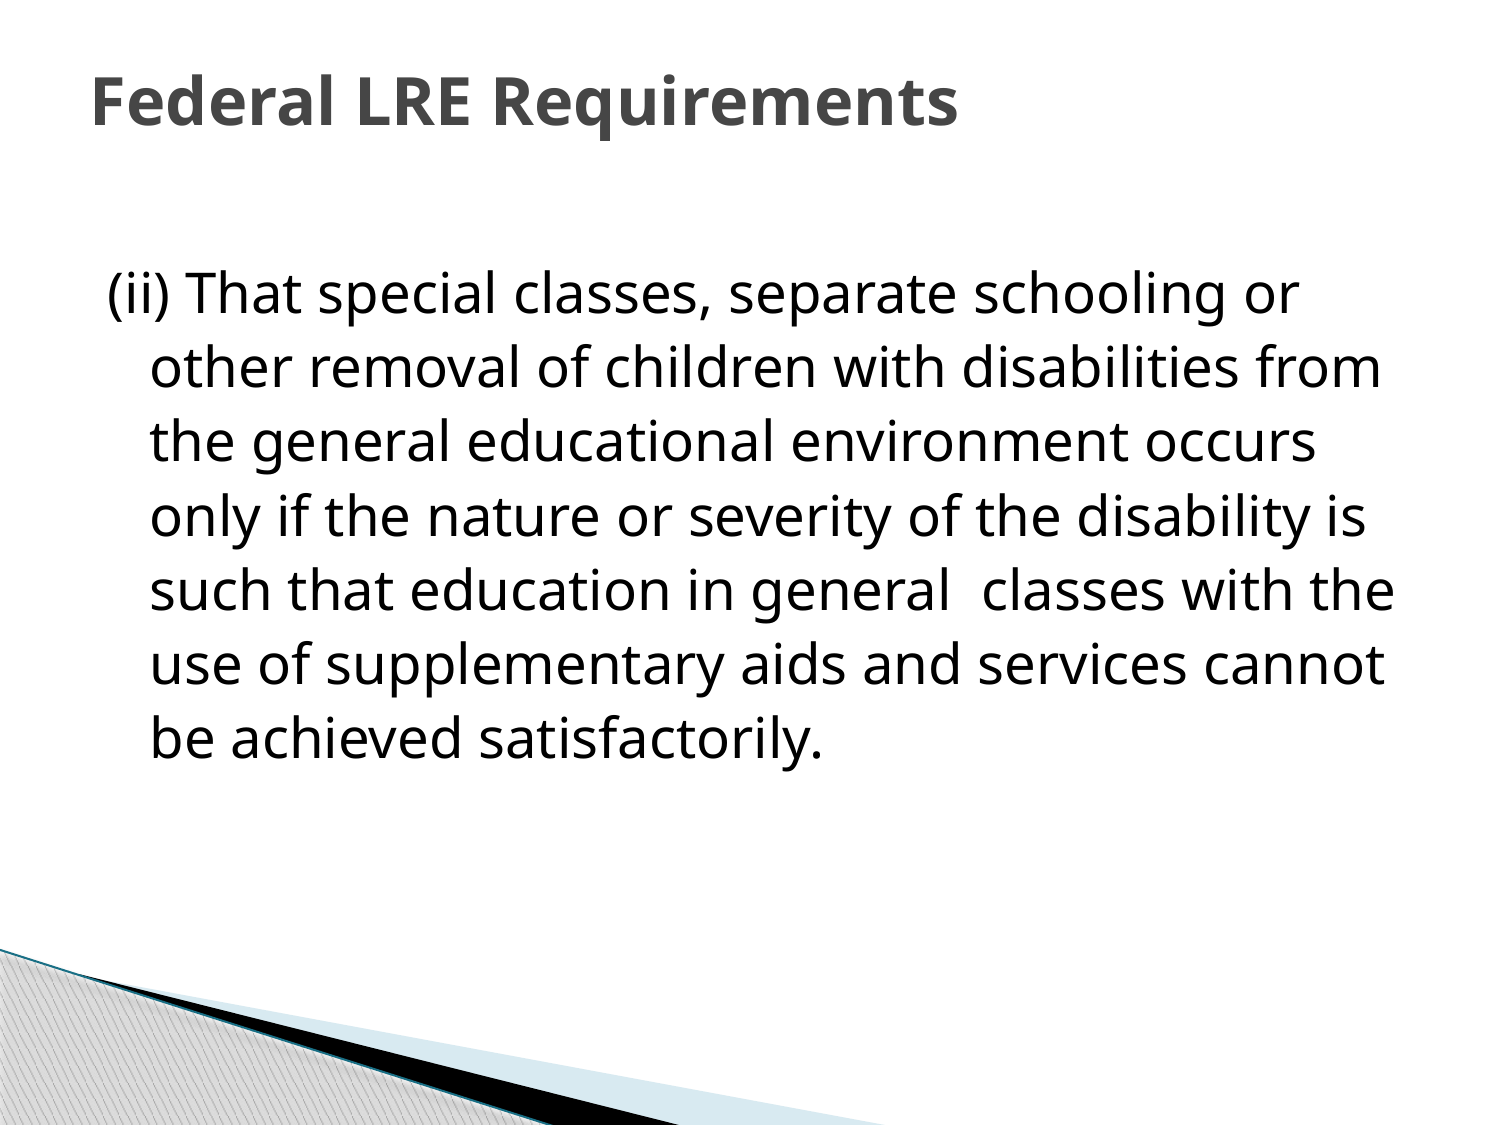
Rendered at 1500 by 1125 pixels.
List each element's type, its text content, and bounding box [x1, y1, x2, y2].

list (ii) That special classes, separate schooling or other removal of children with disabilities from the general educational environment occurs only if the nature or severity of the disability is such that education in general classes with the use of supplementary aids and services cannot be achieved satisfactorily. [75, 243, 1425, 986]
title Federal LRE Requirements [75, 45, 1425, 233]
